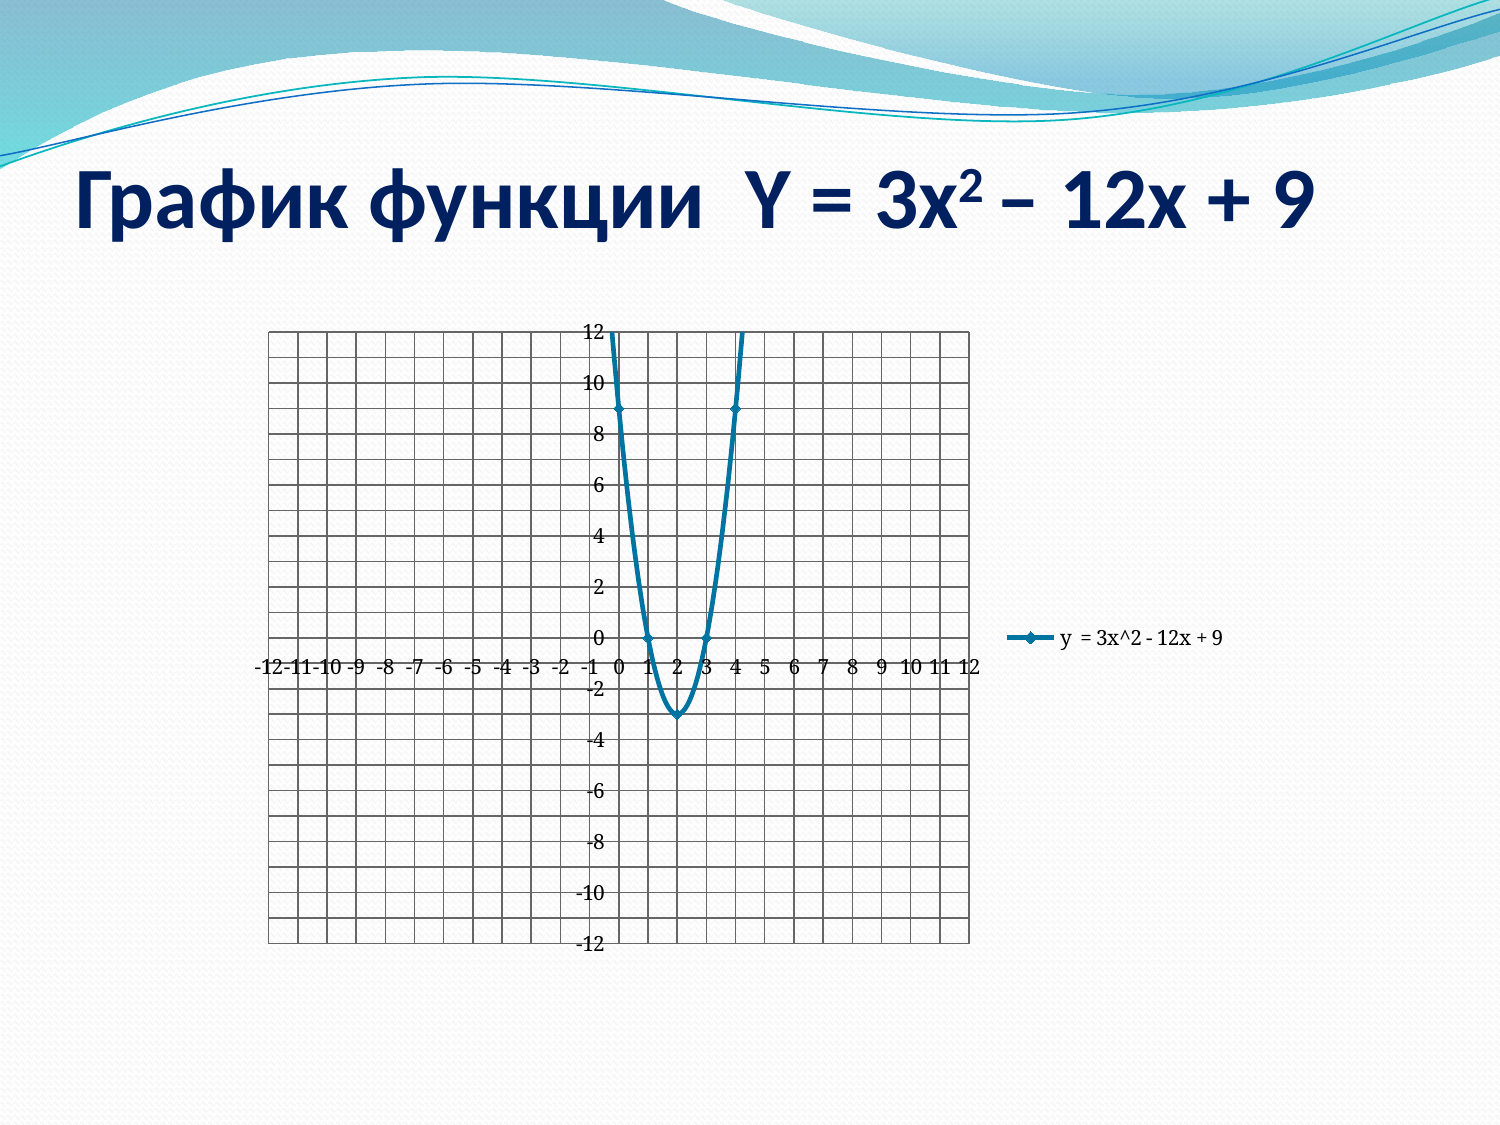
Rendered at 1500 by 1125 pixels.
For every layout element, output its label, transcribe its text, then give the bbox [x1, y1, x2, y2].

title График функции Y = 3x2 – 12x + 9 [75, 58, 1425, 247]
chart [234, 304, 1243, 972]
